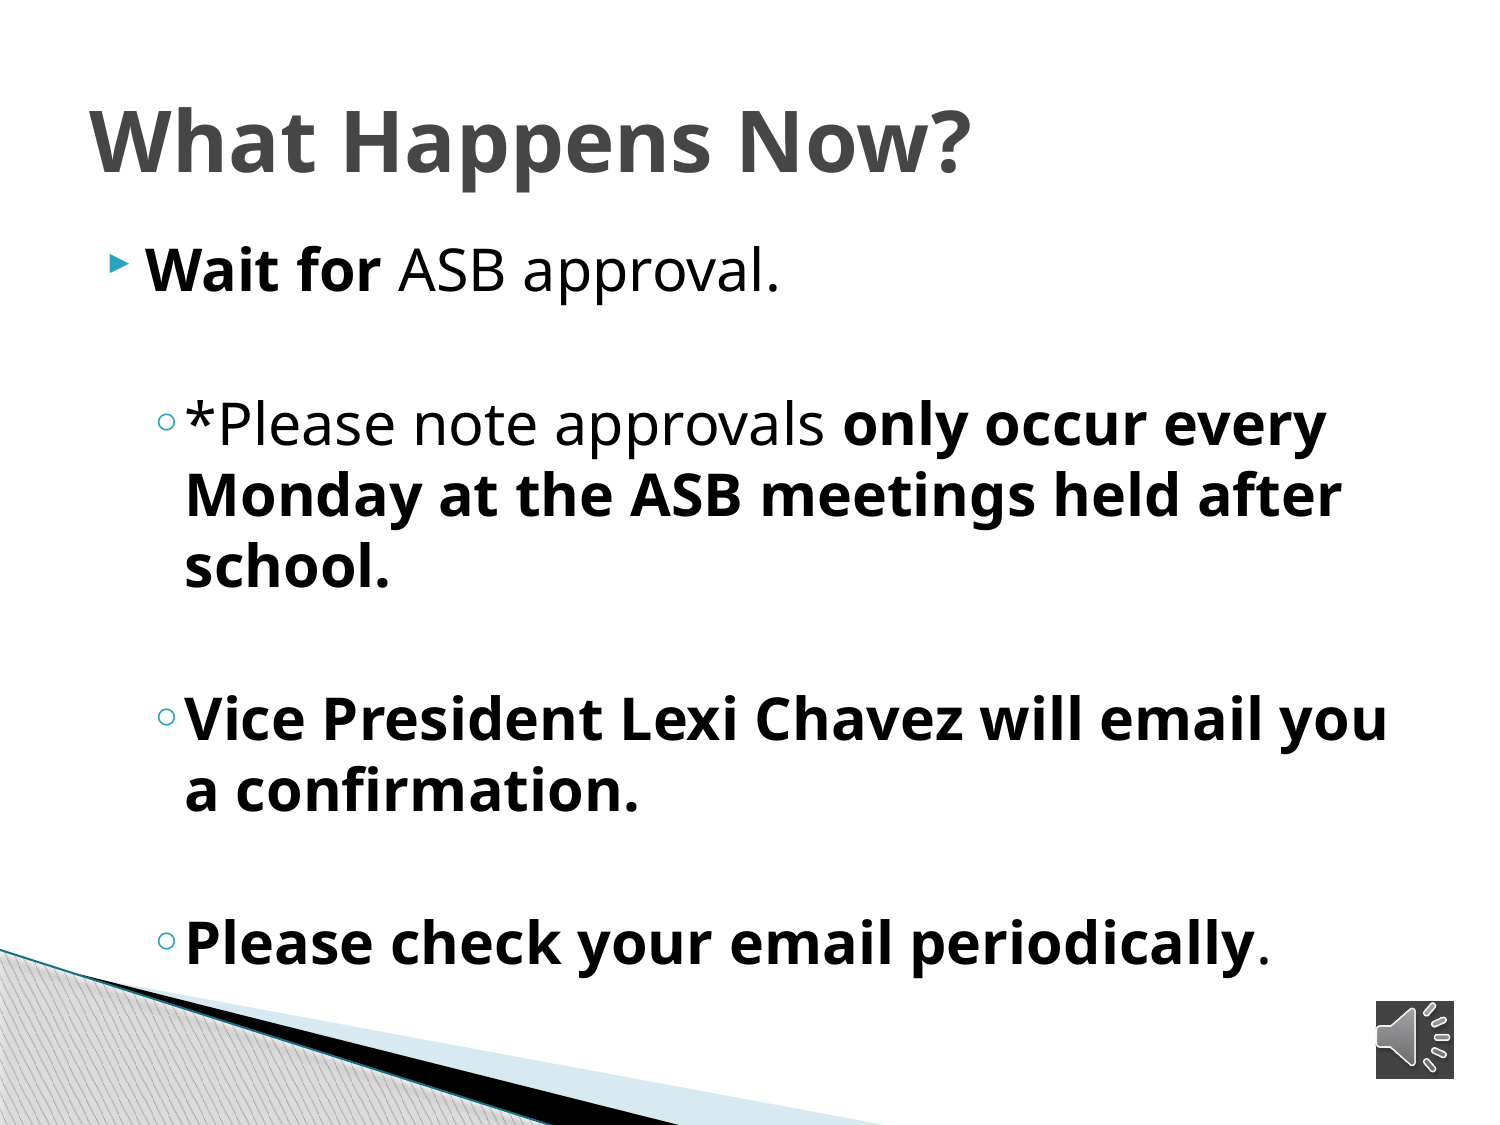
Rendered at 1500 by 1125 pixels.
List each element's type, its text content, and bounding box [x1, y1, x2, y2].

picture [1374, 999, 1456, 1081]
title What Happens Now? [75, 45, 1425, 233]
list Wait for ASB approval. *Please note approvals only occur every Monday at the ASB meetings held after school. Vice President Lexi Chavez will email you a confirmation. Please check your email periodically. [75, 233, 1425, 986]
